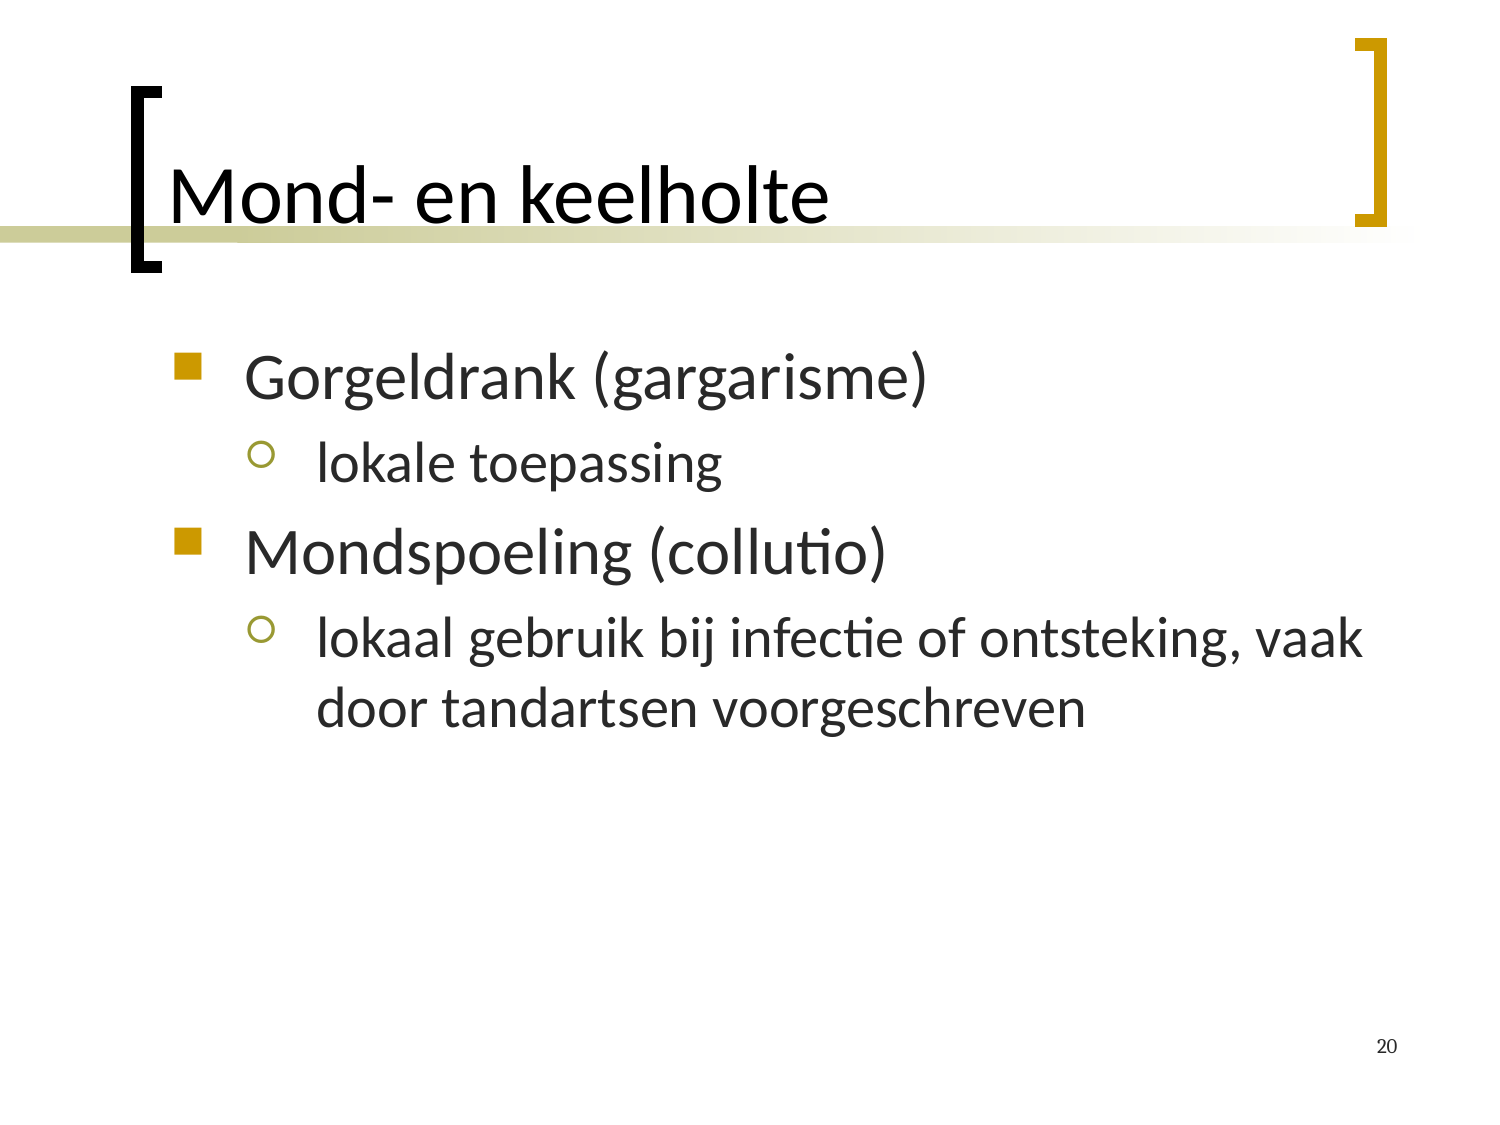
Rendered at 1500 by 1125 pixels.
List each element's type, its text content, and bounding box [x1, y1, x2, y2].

title Mond- en keelholte [152, 15, 1328, 248]
slide_number 20 [1099, 1024, 1413, 1101]
list Gorgeldrank (gargarisme) lokale toepassing Mondspoeling (collutio) lokaal gebruik bij infectie of ontsteking, vaak door tandartsen voorgeschreven [155, 324, 1413, 1000]
